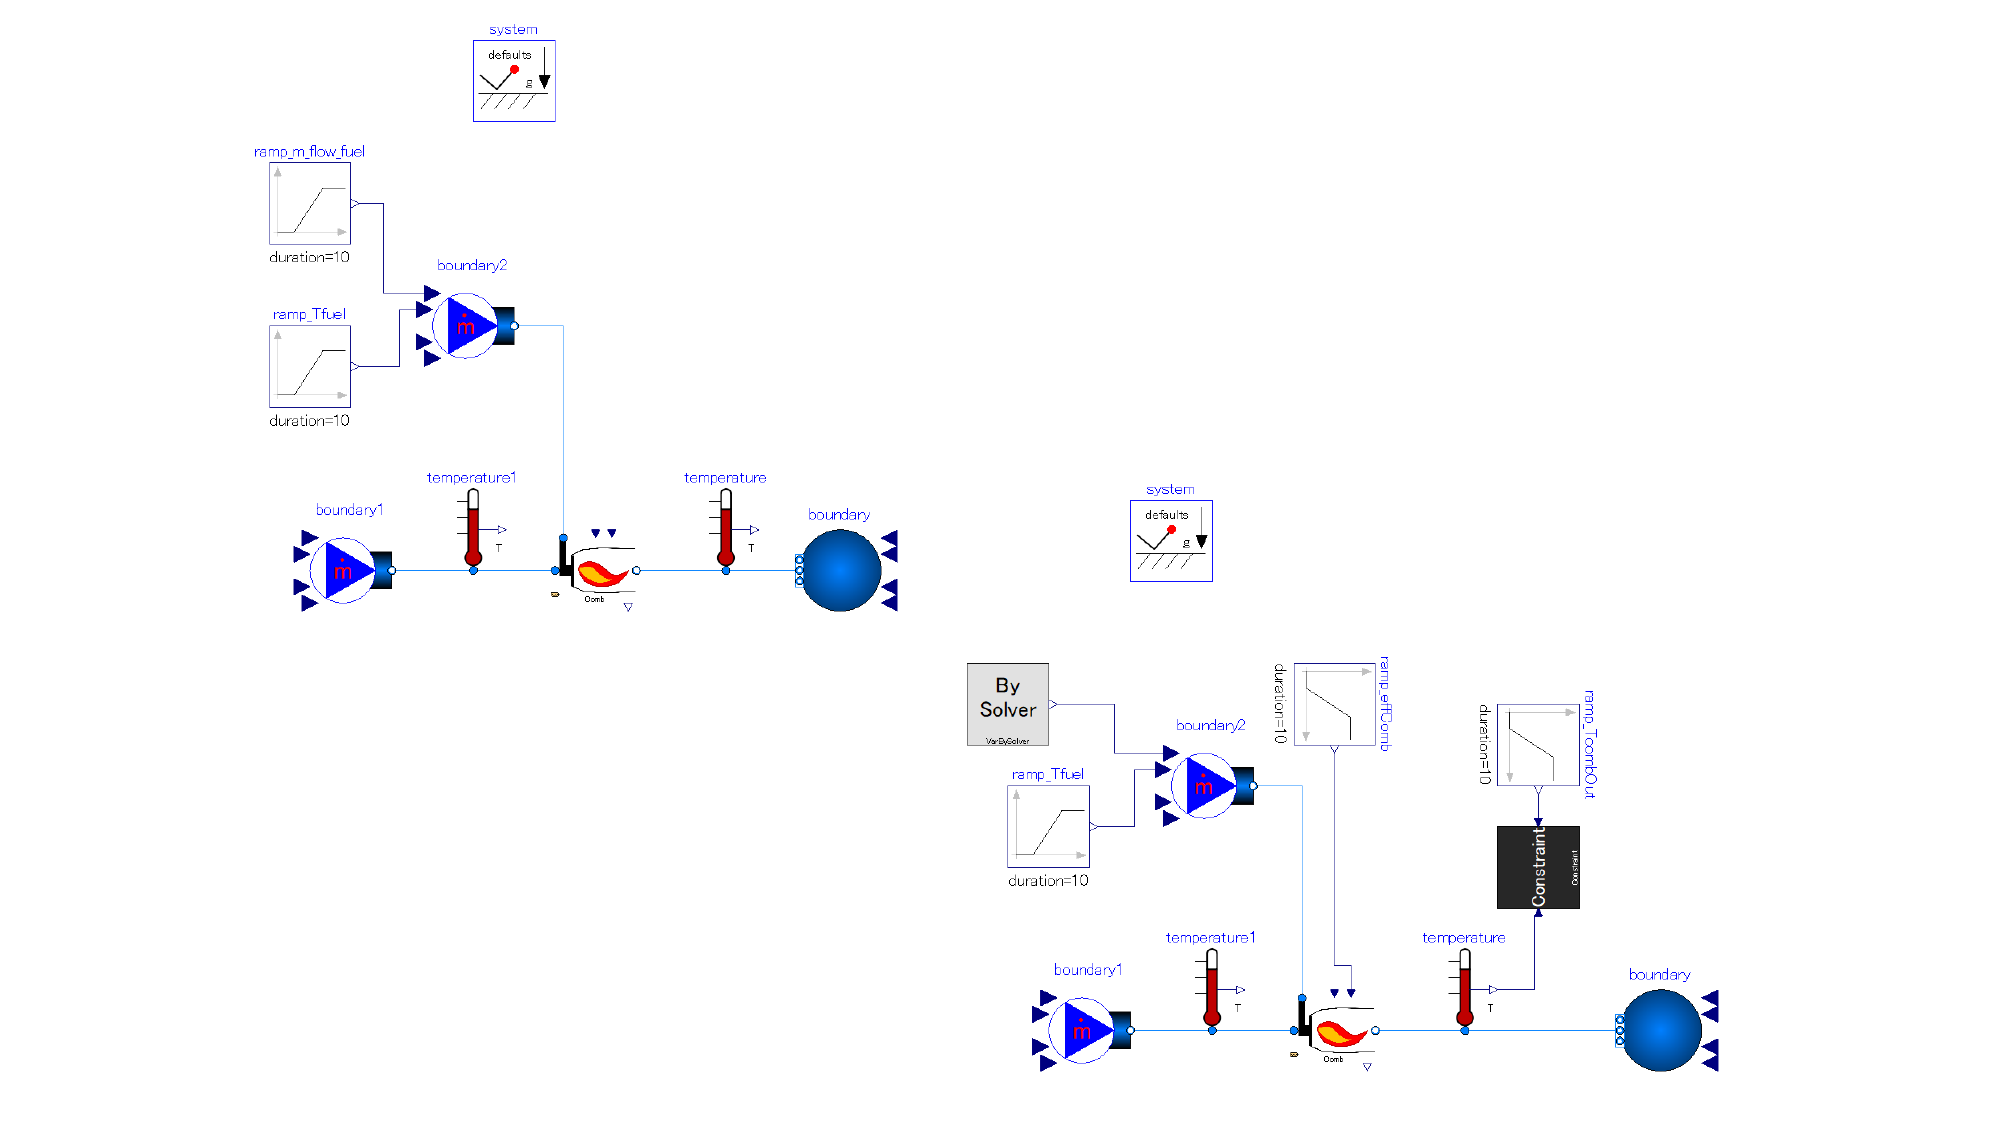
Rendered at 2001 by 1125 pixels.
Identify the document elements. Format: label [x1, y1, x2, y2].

picture [249, 0, 918, 632]
picture [947, 459, 1739, 1092]
